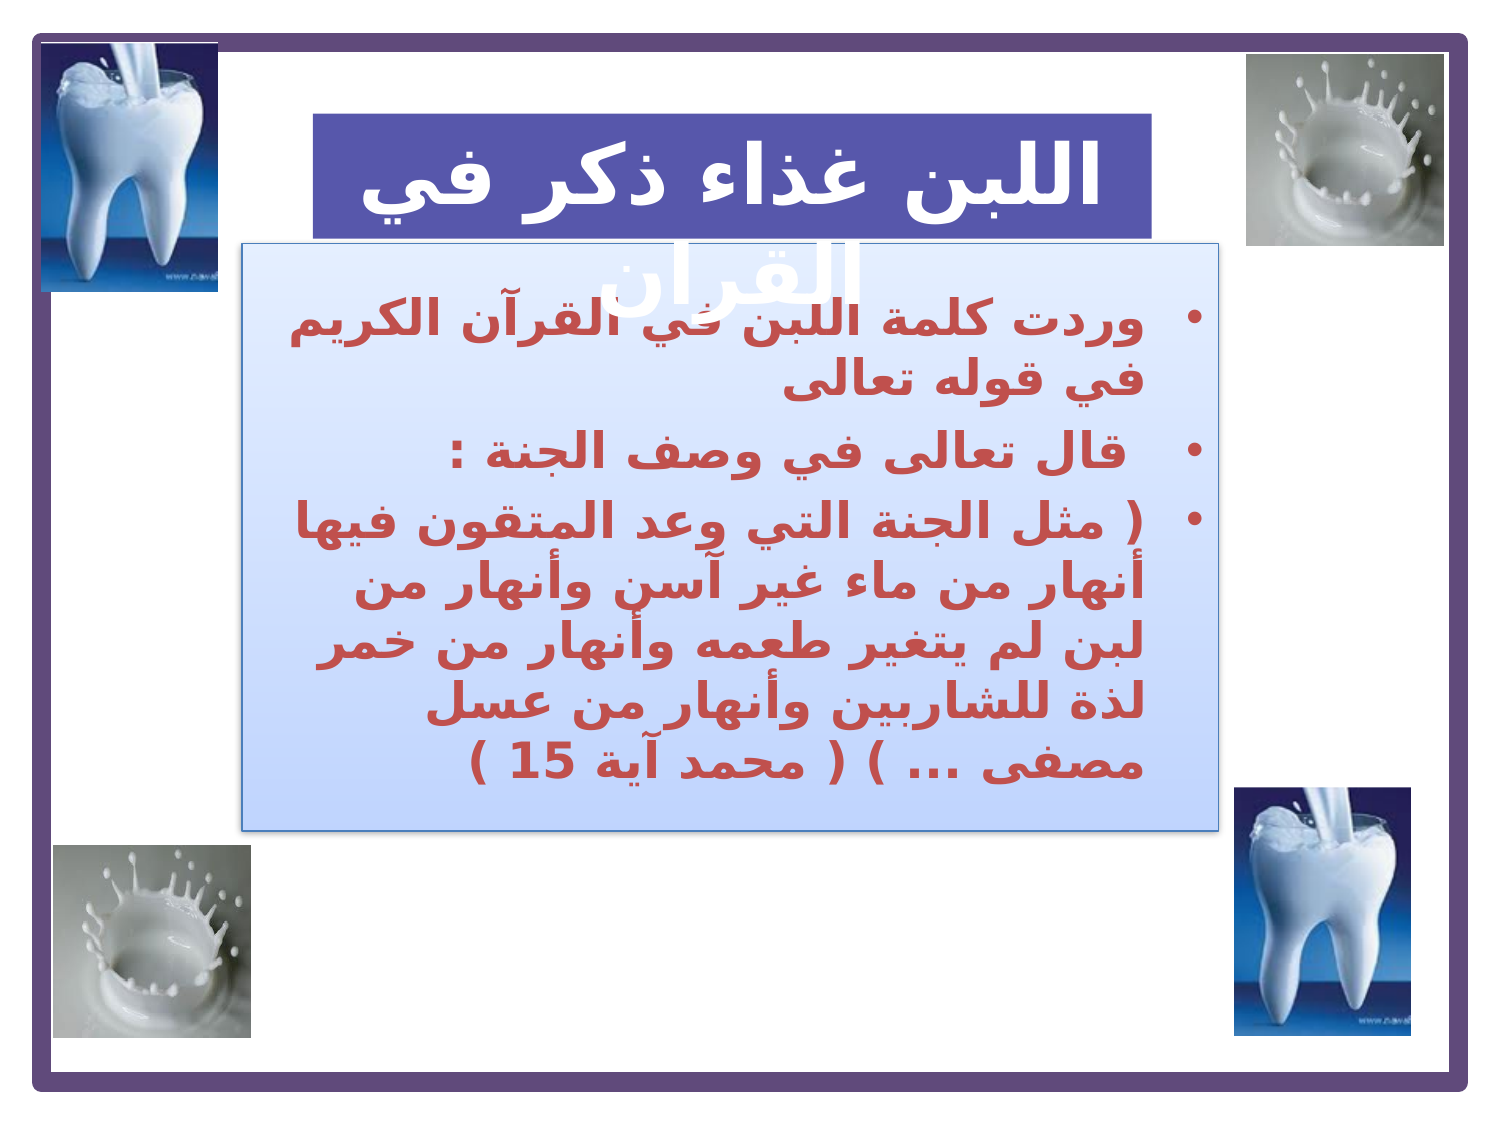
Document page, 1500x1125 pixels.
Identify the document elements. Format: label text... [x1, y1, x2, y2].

picture [52, 845, 251, 1038]
picture [1245, 54, 1444, 247]
text_box [39, 41, 1461, 1084]
picture [1233, 786, 1412, 1036]
text_box وردت كلمة اللبن في القرآن الكريم في قوله تعالى قال تعالى في وصف الجنة : ( مثل الجنة التي وعد المتقون فيها أنهار من ماء غير آسن وأنهار من لبن لم يتغير طعمه وأنهار من خمر لذة للشاربين وأنهار من عسل مصفى ... ) ( محمد آية 15 ) [241, 243, 1219, 832]
text_box اللبن غذاء ذكر في القران [312, 113, 1152, 239]
picture [40, 42, 219, 292]
